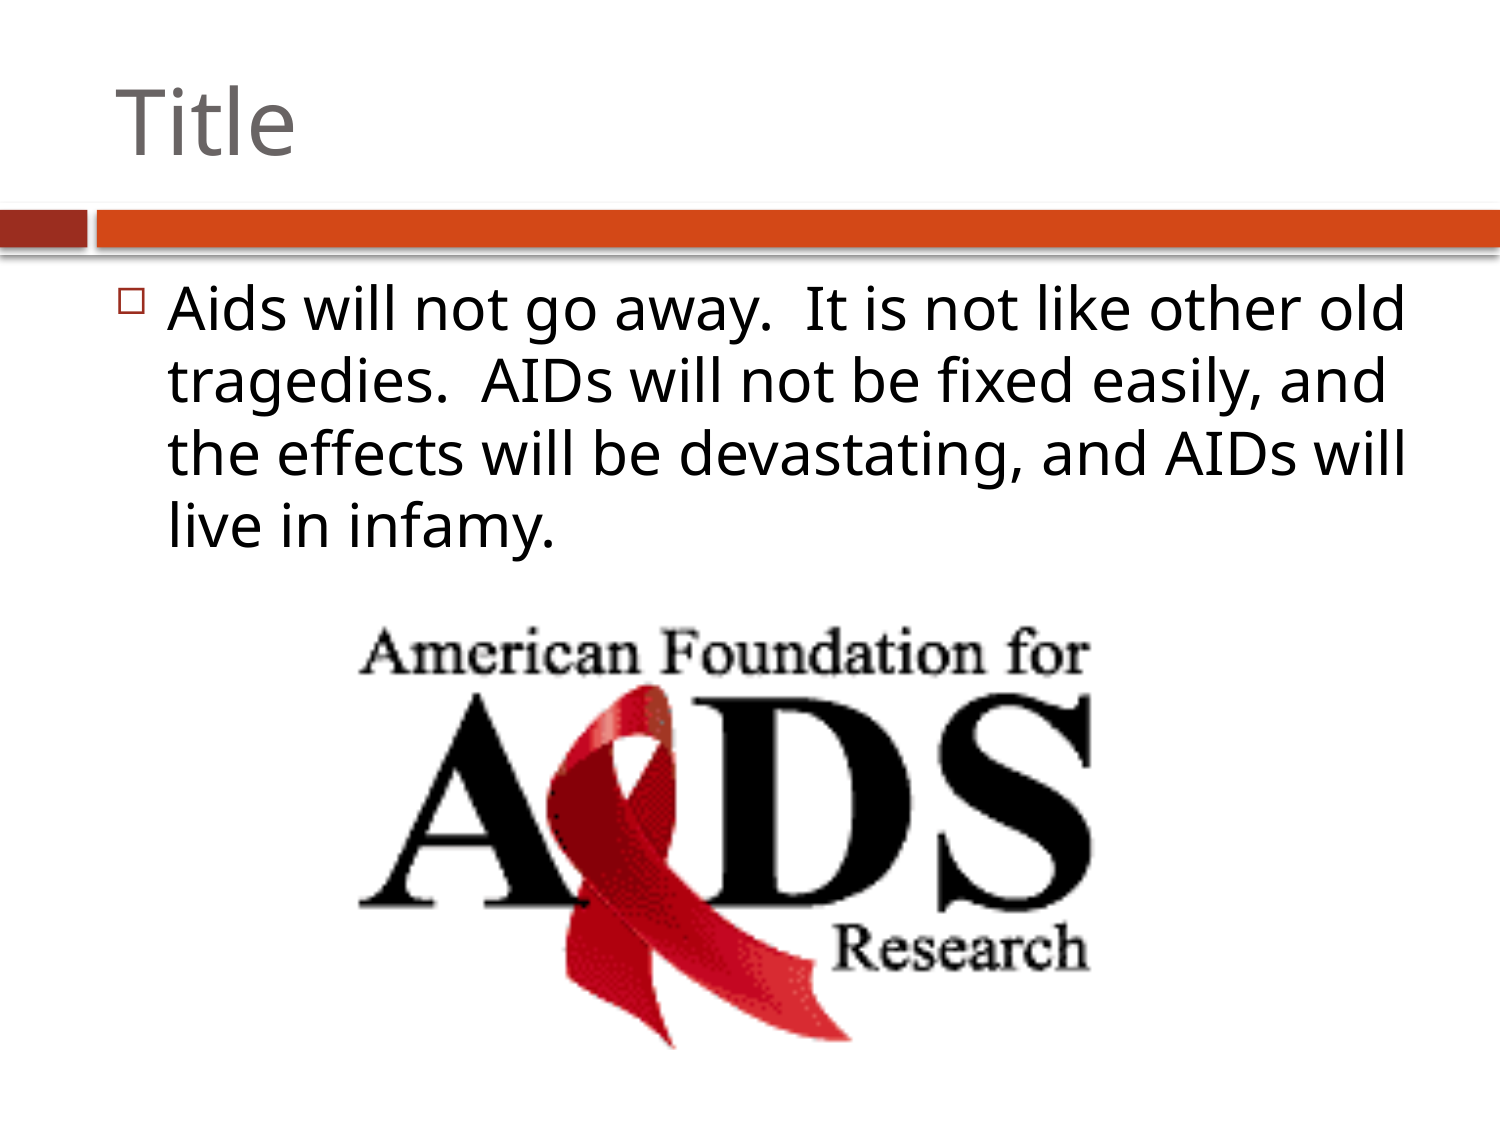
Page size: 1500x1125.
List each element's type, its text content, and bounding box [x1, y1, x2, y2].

picture [337, 612, 1120, 1051]
list Aids will not go away. It is not like other old tragedies. AIDs will not be fixed easily, and the effects will be devastating, and AIDs will live in infamy. [100, 262, 1439, 1001]
title Title [100, 37, 1439, 201]
